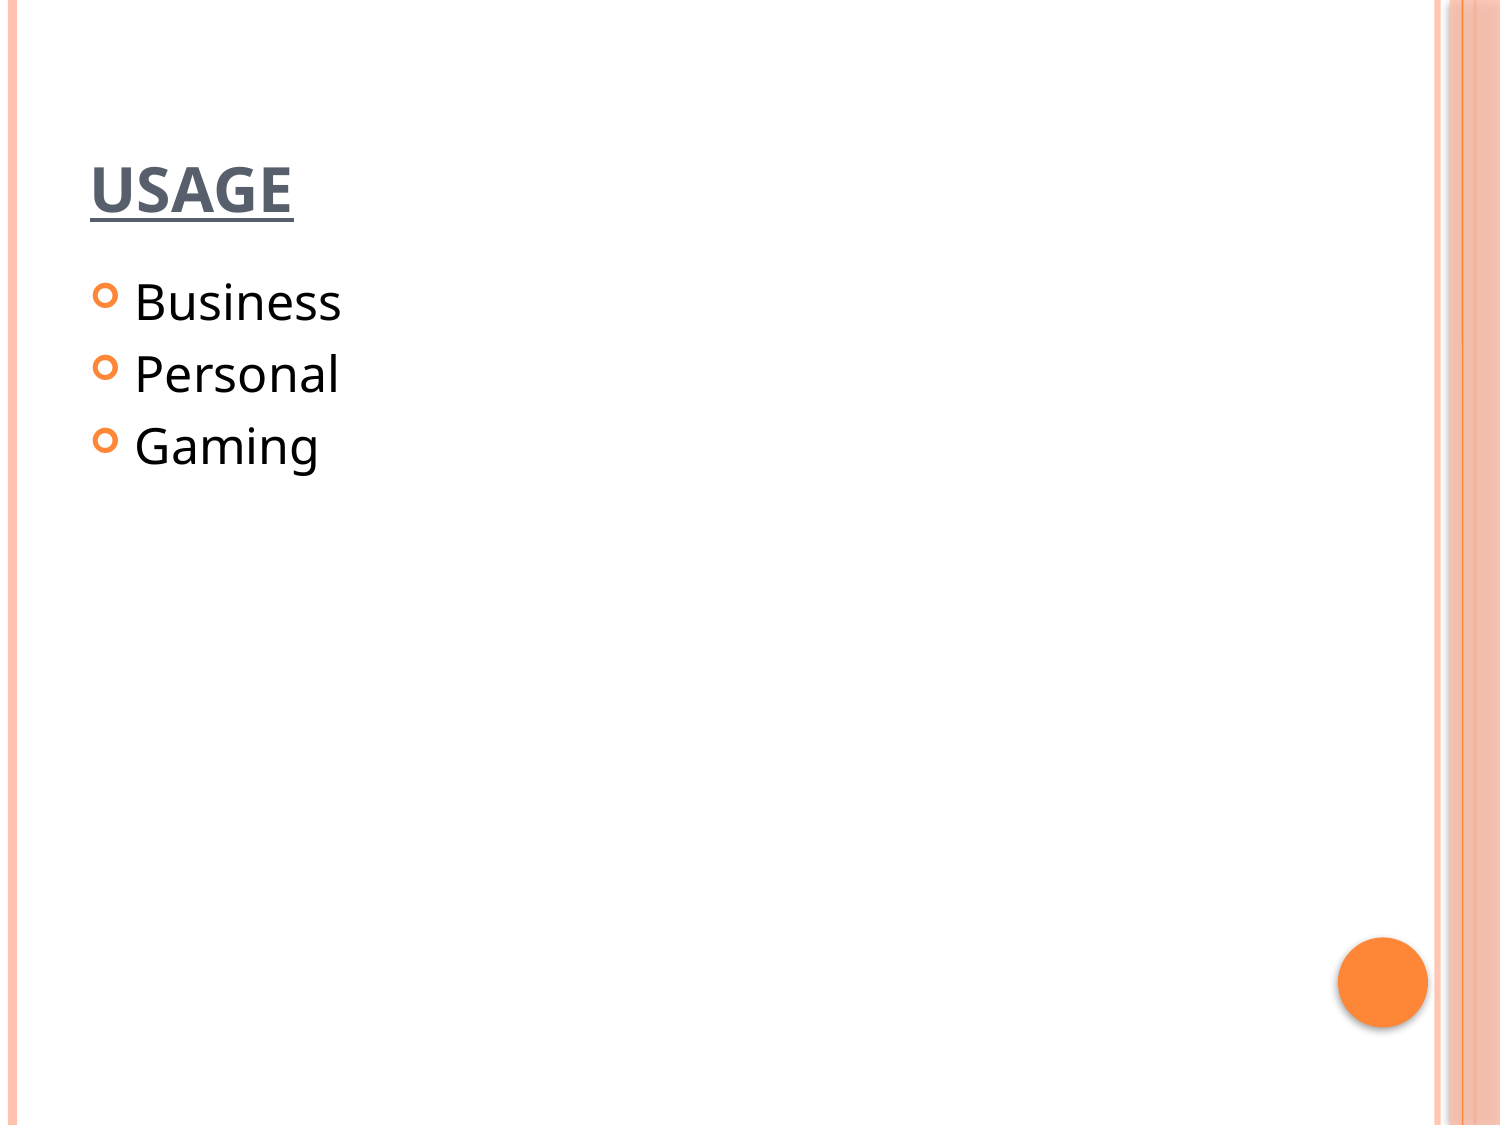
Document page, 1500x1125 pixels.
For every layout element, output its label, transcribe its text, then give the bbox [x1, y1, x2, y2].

list Business Personal Gaming [75, 262, 1300, 1062]
title Usage [75, 45, 1300, 233]
